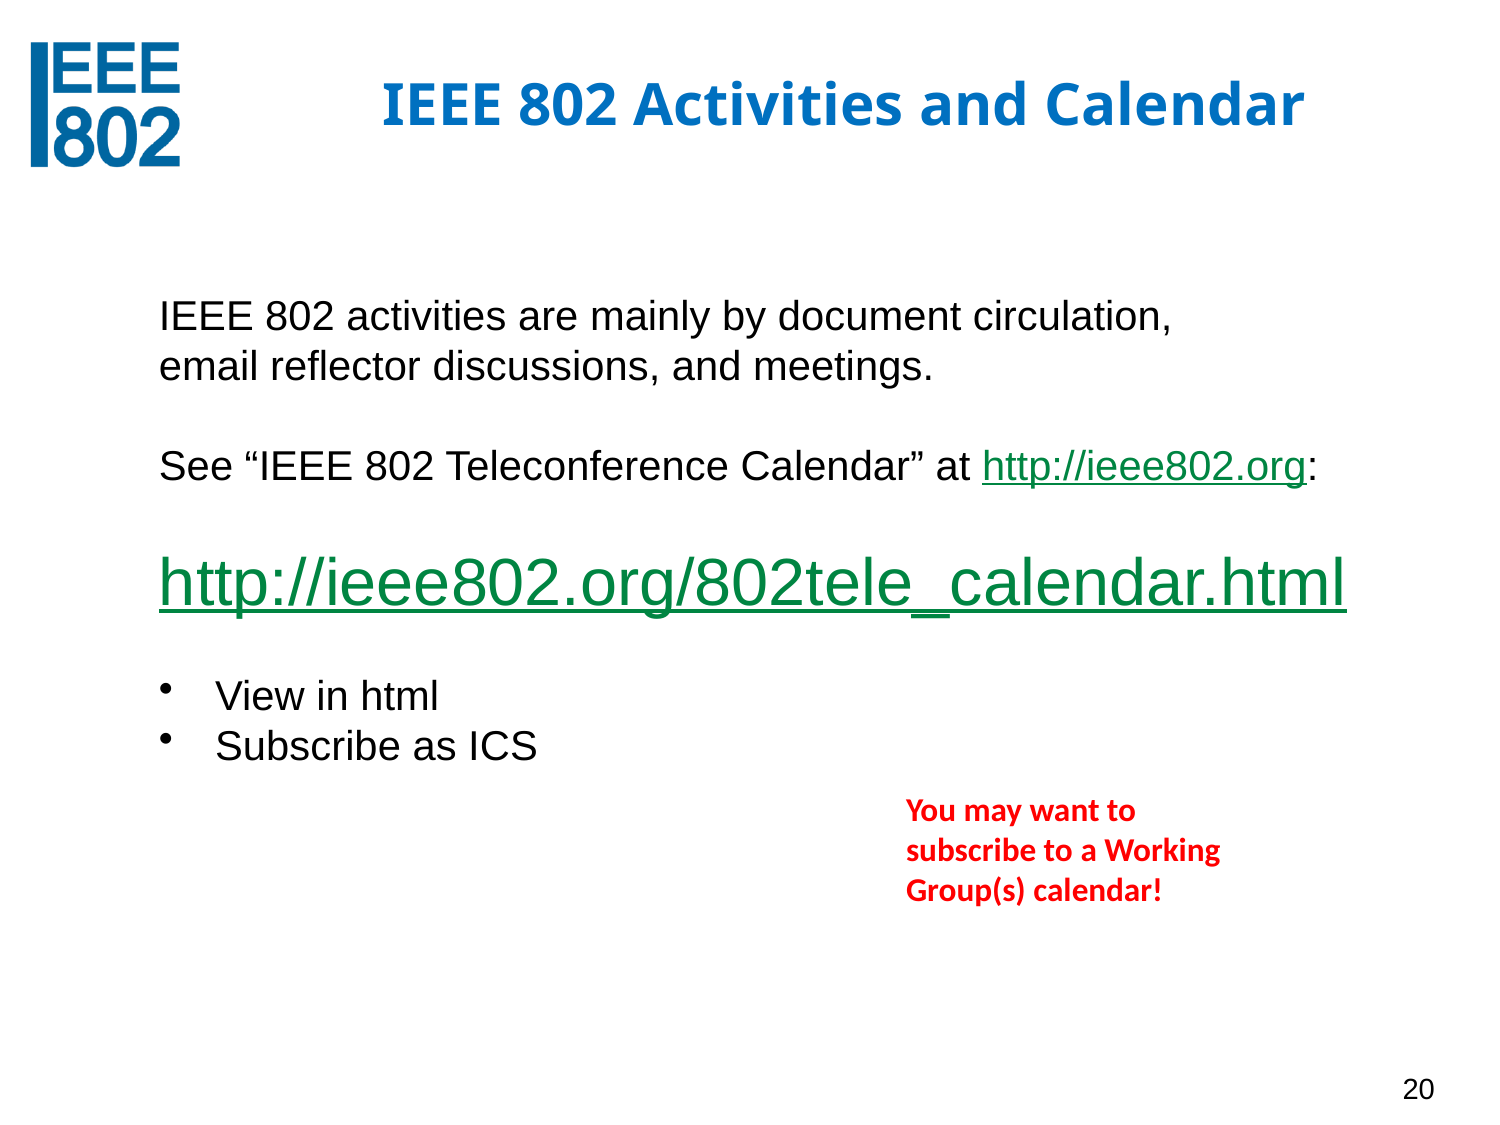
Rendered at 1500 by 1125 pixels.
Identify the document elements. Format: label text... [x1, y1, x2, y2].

picture [22, 21, 188, 188]
title IEEE 802 Activities and Calendar [212, 28, 1477, 175]
slide_number 20 [1387, 1062, 1460, 1101]
text_box IEEE 802 activities are mainly by document circulation, email reflector discussions, and meetings. See “IEEE 802 Teleconference Calendar” at http://ieee802.org: http://ieee802.org/802tele_calendar.html View in html Subscribe as ICS [144, 280, 1362, 777]
text_box You may want to subscribe to a Working Group(s) calendar! [891, 781, 1253, 916]
